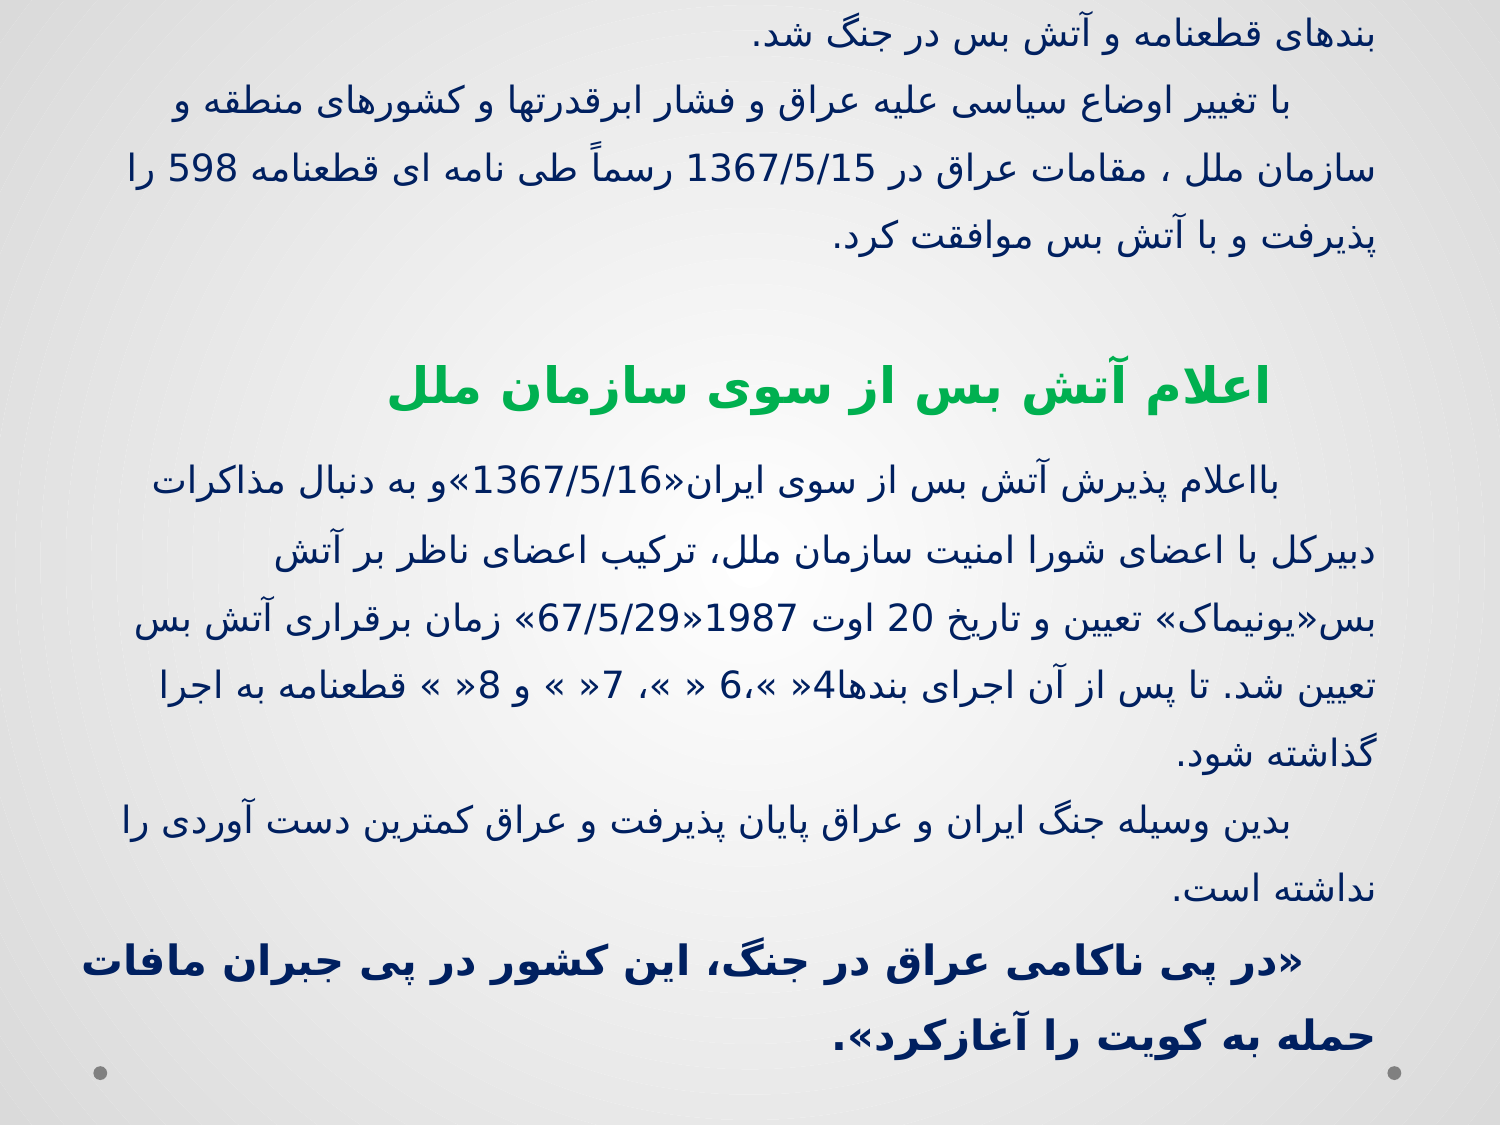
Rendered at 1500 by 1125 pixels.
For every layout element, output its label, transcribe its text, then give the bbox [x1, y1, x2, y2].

title پذیرش رسمی قطعنامه 598 ازسوی عراق بااعلام پذیرش قطعنامه از سوی ایران، ایران خواهان اجرای هم زمان تمام بندهای قطعنامه و آتش بس در جنگ شد. با تغییر اوضاع سیاسی علیه عراق و فشار ابرقدرتها و کشورهای منطقه و سازمان ملل ، مقامات عراق در 1367/5/15 رسماً طی نامه ای قطعنامه 598 را پذیرفت و با آتش بس موافقت کرد. اعلام آتش بس از سوی سازمان ملل بااعلام پذیرش آتش بس از سوی ایران«1367/5/16»و به دنبال مذاکرات دبیرکل با اعضای شورا امنیت سازمان ملل، ترکیب اعضای ناظر بر آتش بس«یونیماک» تعیین و تاریخ 20 اوت 1987«67/5/29» زمان برقراری آتش بس تعیین شد. تا پس از آن اجرای بندها4« »،6 « »، 7« » و 8« » قطعنامه به اجرا گذاشته شود. بدین وسیله جنگ ایران و عراق پایان پذیرفت و عراق کمترین دست آوردی را نداشته است. «در پی ناکامی عراق در جنگ، این کشور در پی جبران مافات حمله به کویت را آغازکرد». [29, 278, 1392, 1125]
